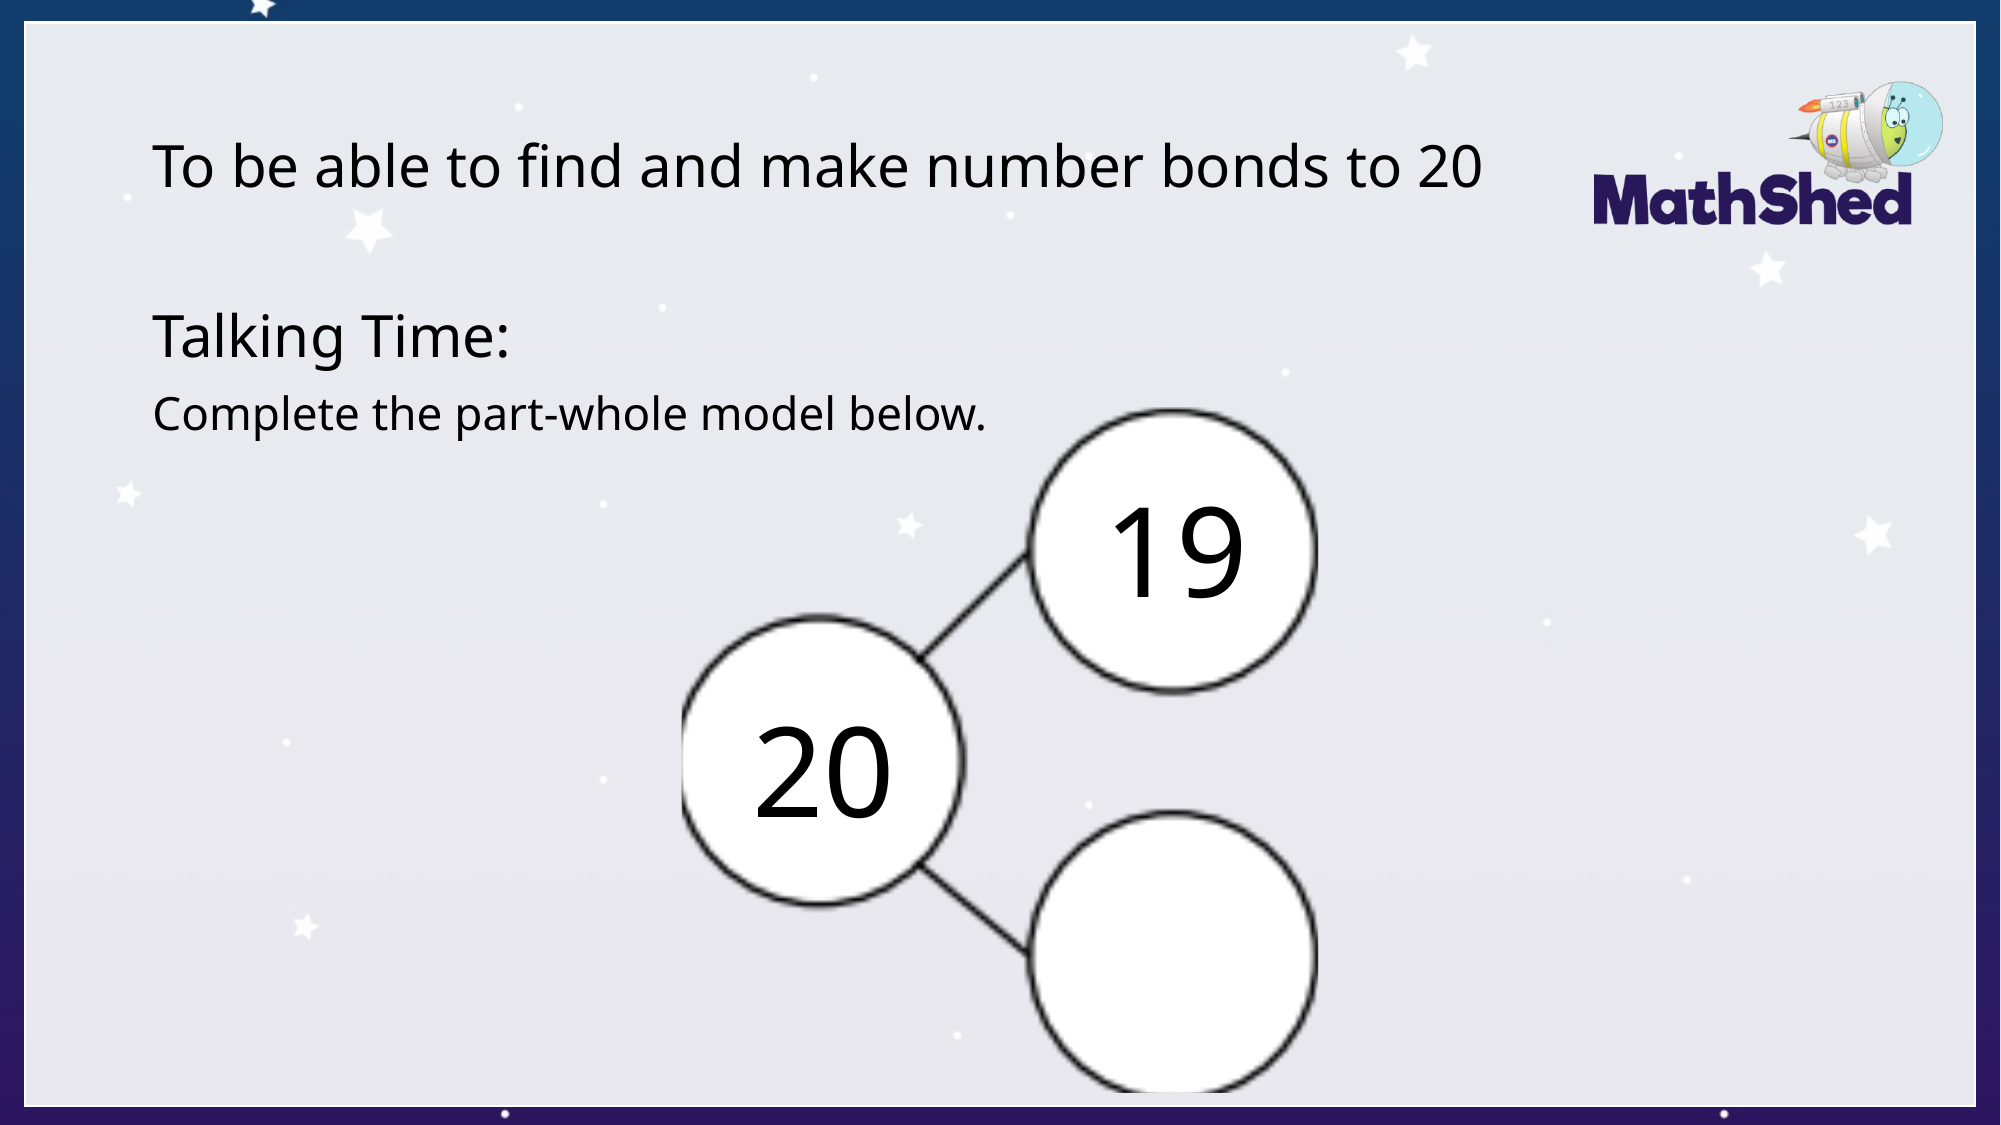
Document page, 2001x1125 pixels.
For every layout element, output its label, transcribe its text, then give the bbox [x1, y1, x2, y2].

list Talking Time: Complete the part-whole model below. [137, 299, 1863, 1014]
title To be able to find and make number bonds to 20 [137, 59, 1578, 278]
picture [0, 0, 2001, 1125]
